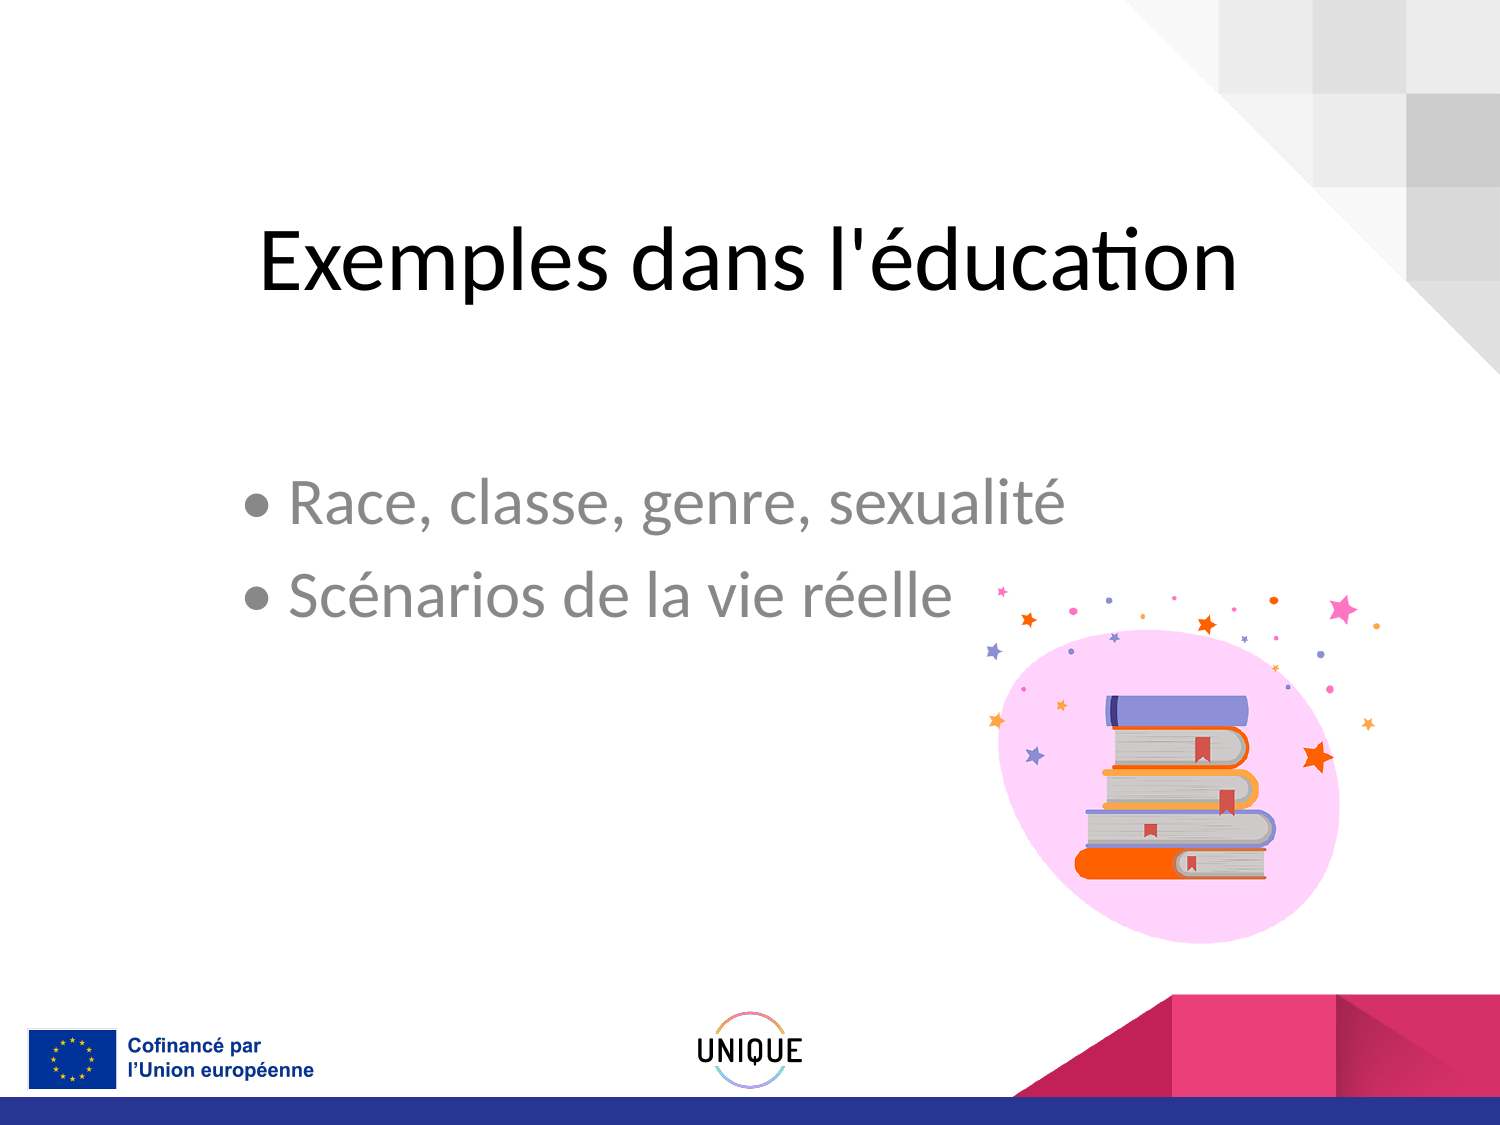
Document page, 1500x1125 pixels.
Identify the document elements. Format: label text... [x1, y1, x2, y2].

title Exemples dans l'éducation [112, 132, 1388, 375]
subtitle • Race, classe, genre, sexualité • Scénarios de la vie réelle [225, 450, 1275, 738]
picture [0, 993, 1500, 1125]
picture [1125, 0, 1500, 375]
picture [966, 576, 1388, 965]
